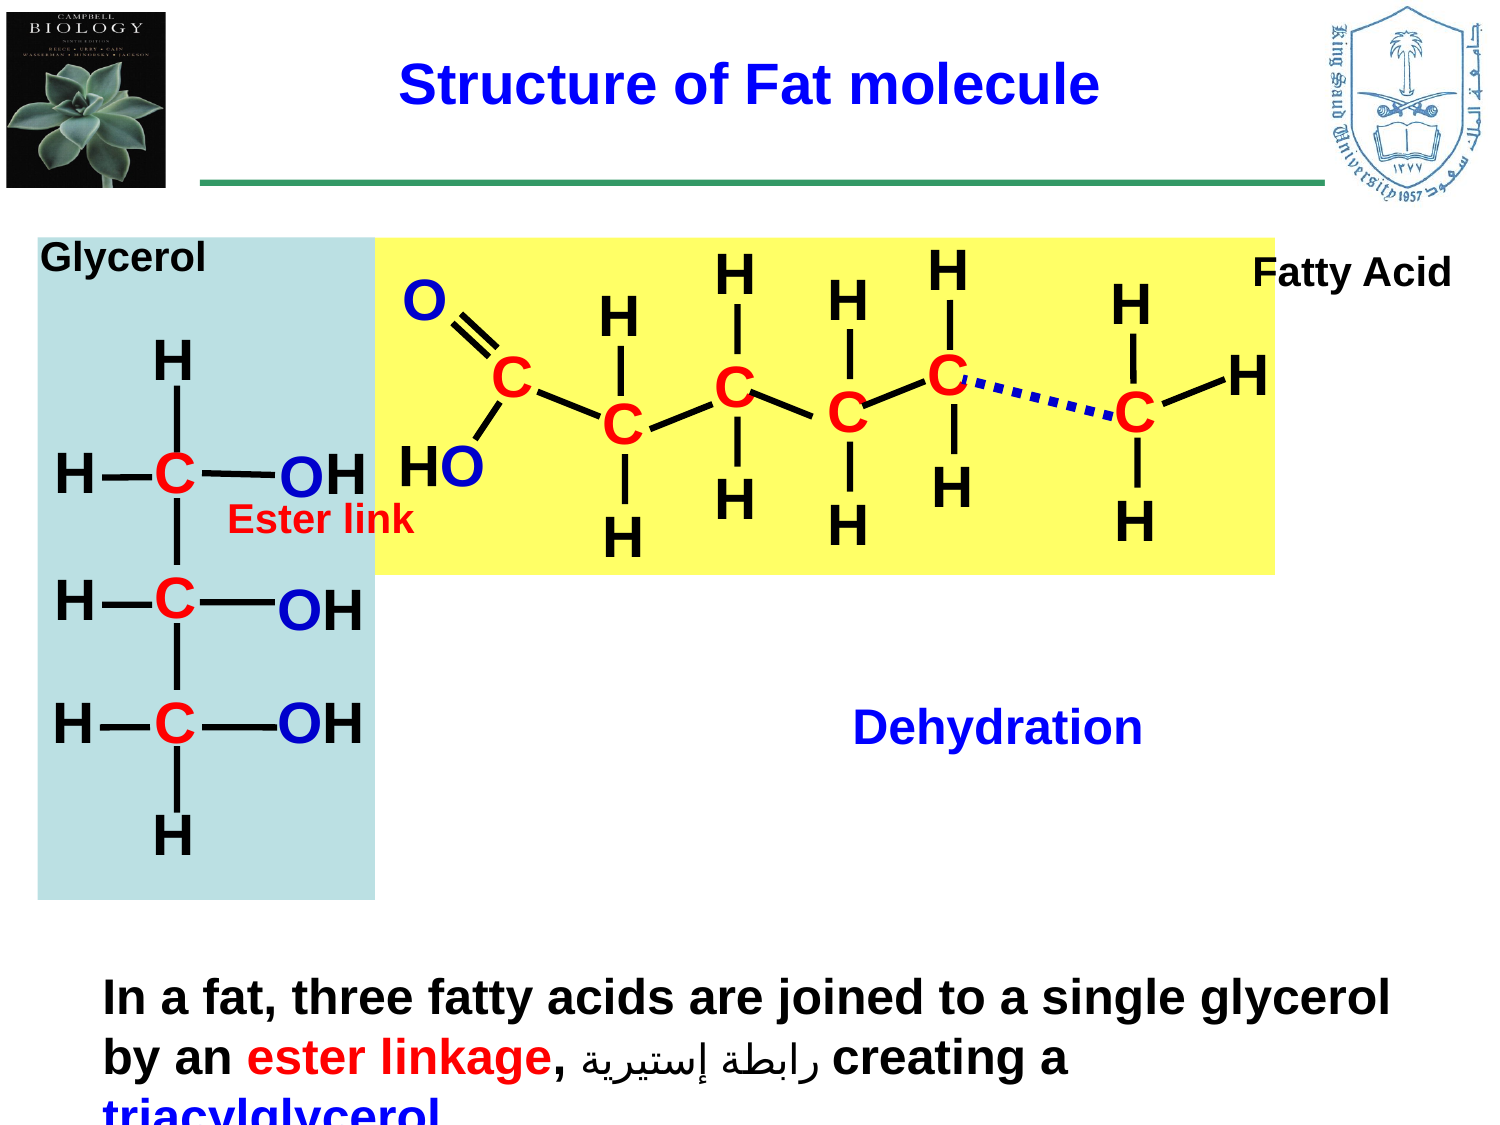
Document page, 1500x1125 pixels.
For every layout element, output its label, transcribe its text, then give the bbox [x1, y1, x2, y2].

text_box [37, 883, 375, 900]
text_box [37, 314, 401, 876]
text_box Fatty Acid [1304, 237, 1488, 303]
text_box [37, 237, 375, 314]
text_box In a fat, three fatty acids are joined to a single glycerol by an ester linkage, رابطة إستيرية creating a triacylglycerol. [87, 957, 1450, 1125]
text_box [387, 224, 1301, 577]
text_box Dehydration [837, 687, 1175, 763]
text_box [375, 237, 382, 313]
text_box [5, 0, 1488, 209]
text_box Glycerol [24, 222, 275, 288]
